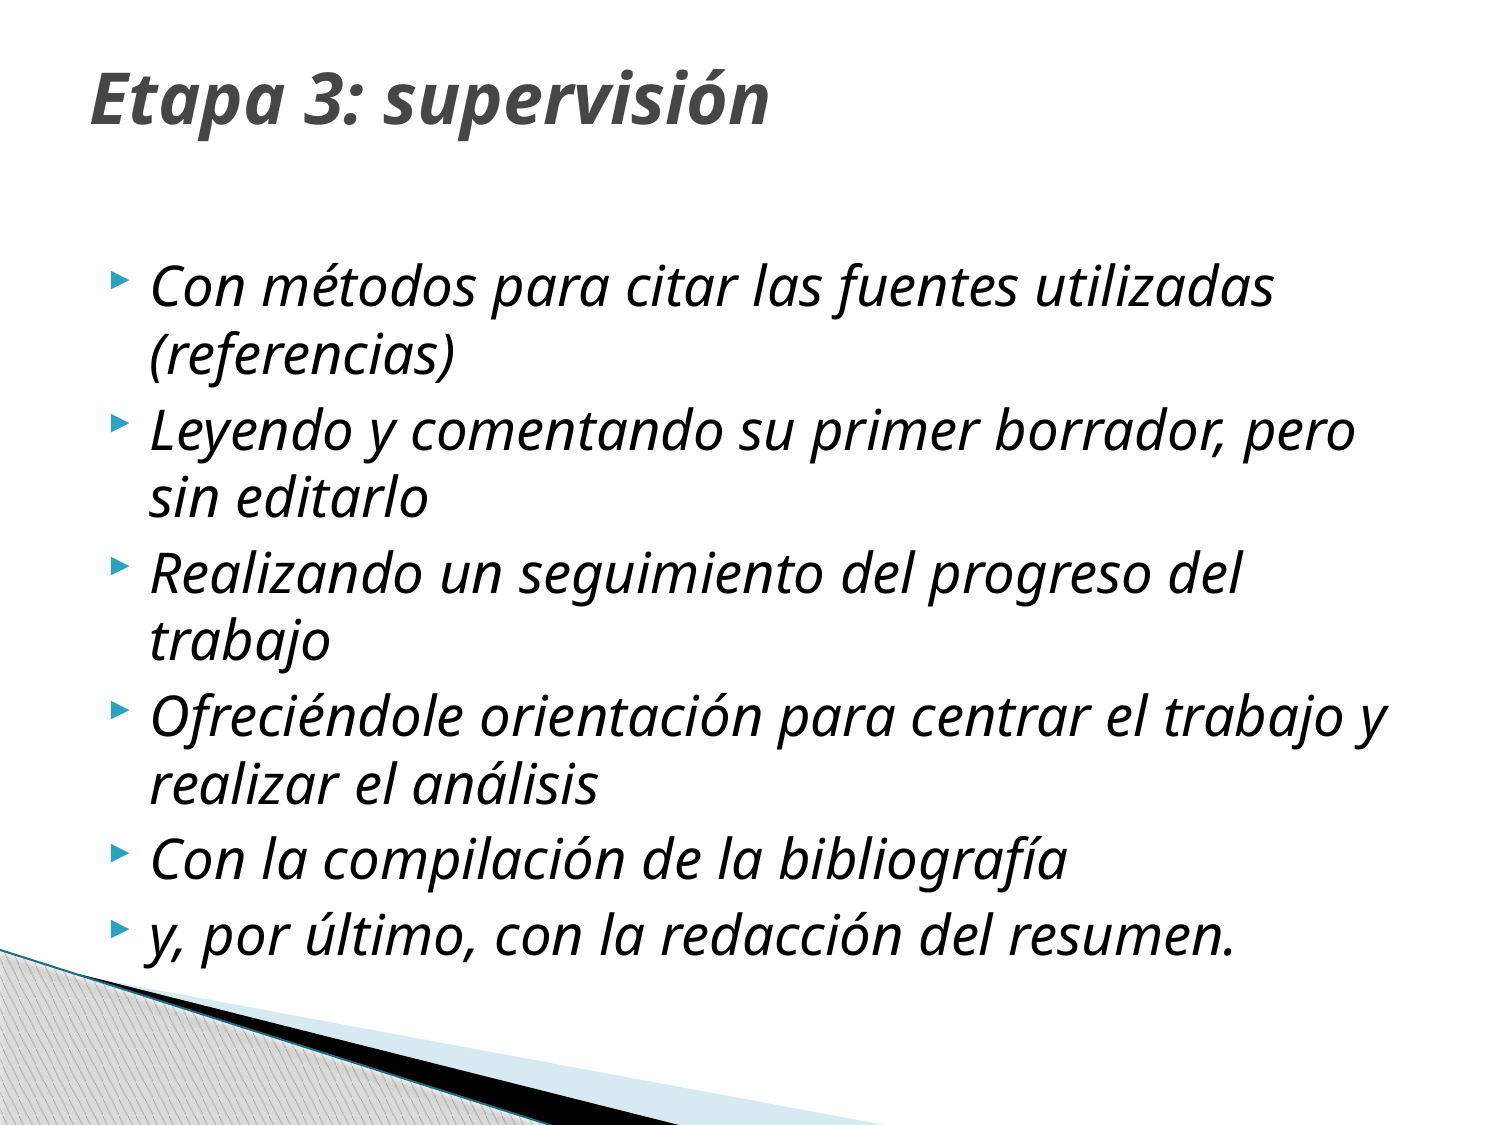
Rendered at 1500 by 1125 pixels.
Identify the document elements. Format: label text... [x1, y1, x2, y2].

title Etapa 3: supervisión [75, 45, 1425, 233]
list Con métodos para citar las fuentes utilizadas (referencias) Leyendo y comentando su primer borrador, pero sin editarlo Realizando un seguimiento del progreso del trabajo Ofreciéndole orientación para centrar el trabajo y realizar el análisis Con la compilación de la bibliografía y, por último, con la redacción del resumen. [75, 243, 1425, 986]
